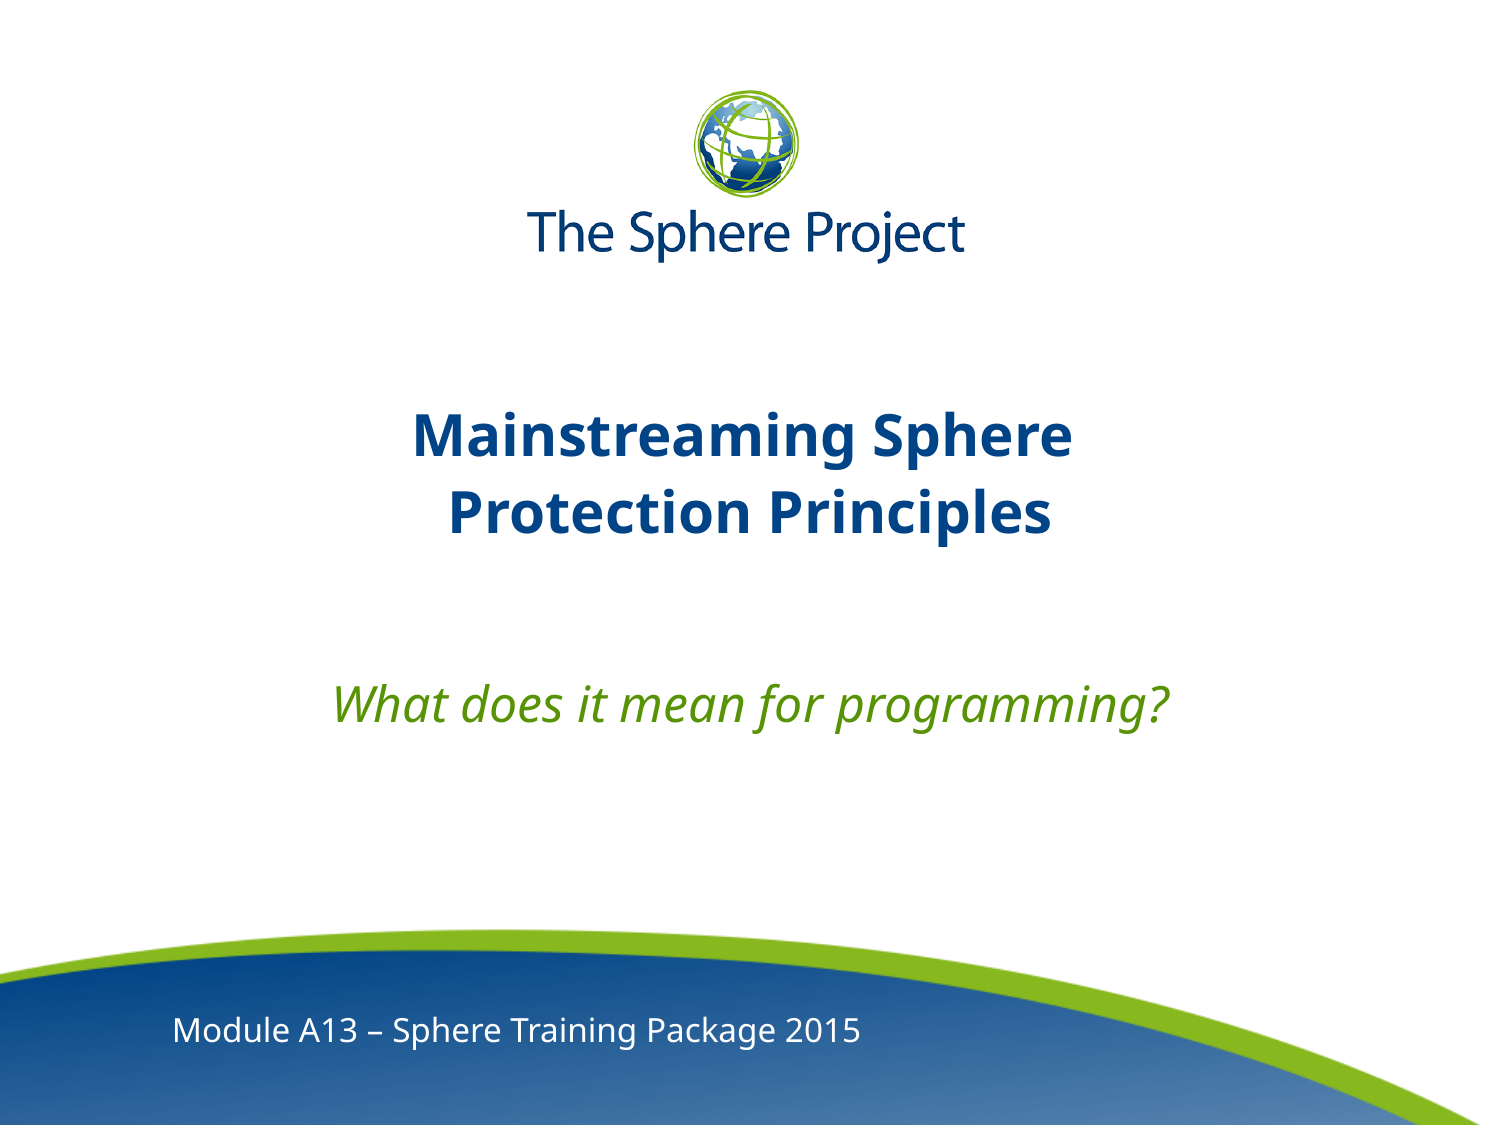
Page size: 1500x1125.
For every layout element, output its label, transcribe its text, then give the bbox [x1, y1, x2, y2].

picture [0, 927, 1500, 1125]
text_box Mainstreaming Sphere Protection Principles [248, 391, 1252, 546]
picture [522, 85, 973, 269]
text_box What does it mean for programming? [279, 664, 1221, 859]
text_box Module A13 – Sphere Training Package 2015 [157, 1001, 913, 1056]
